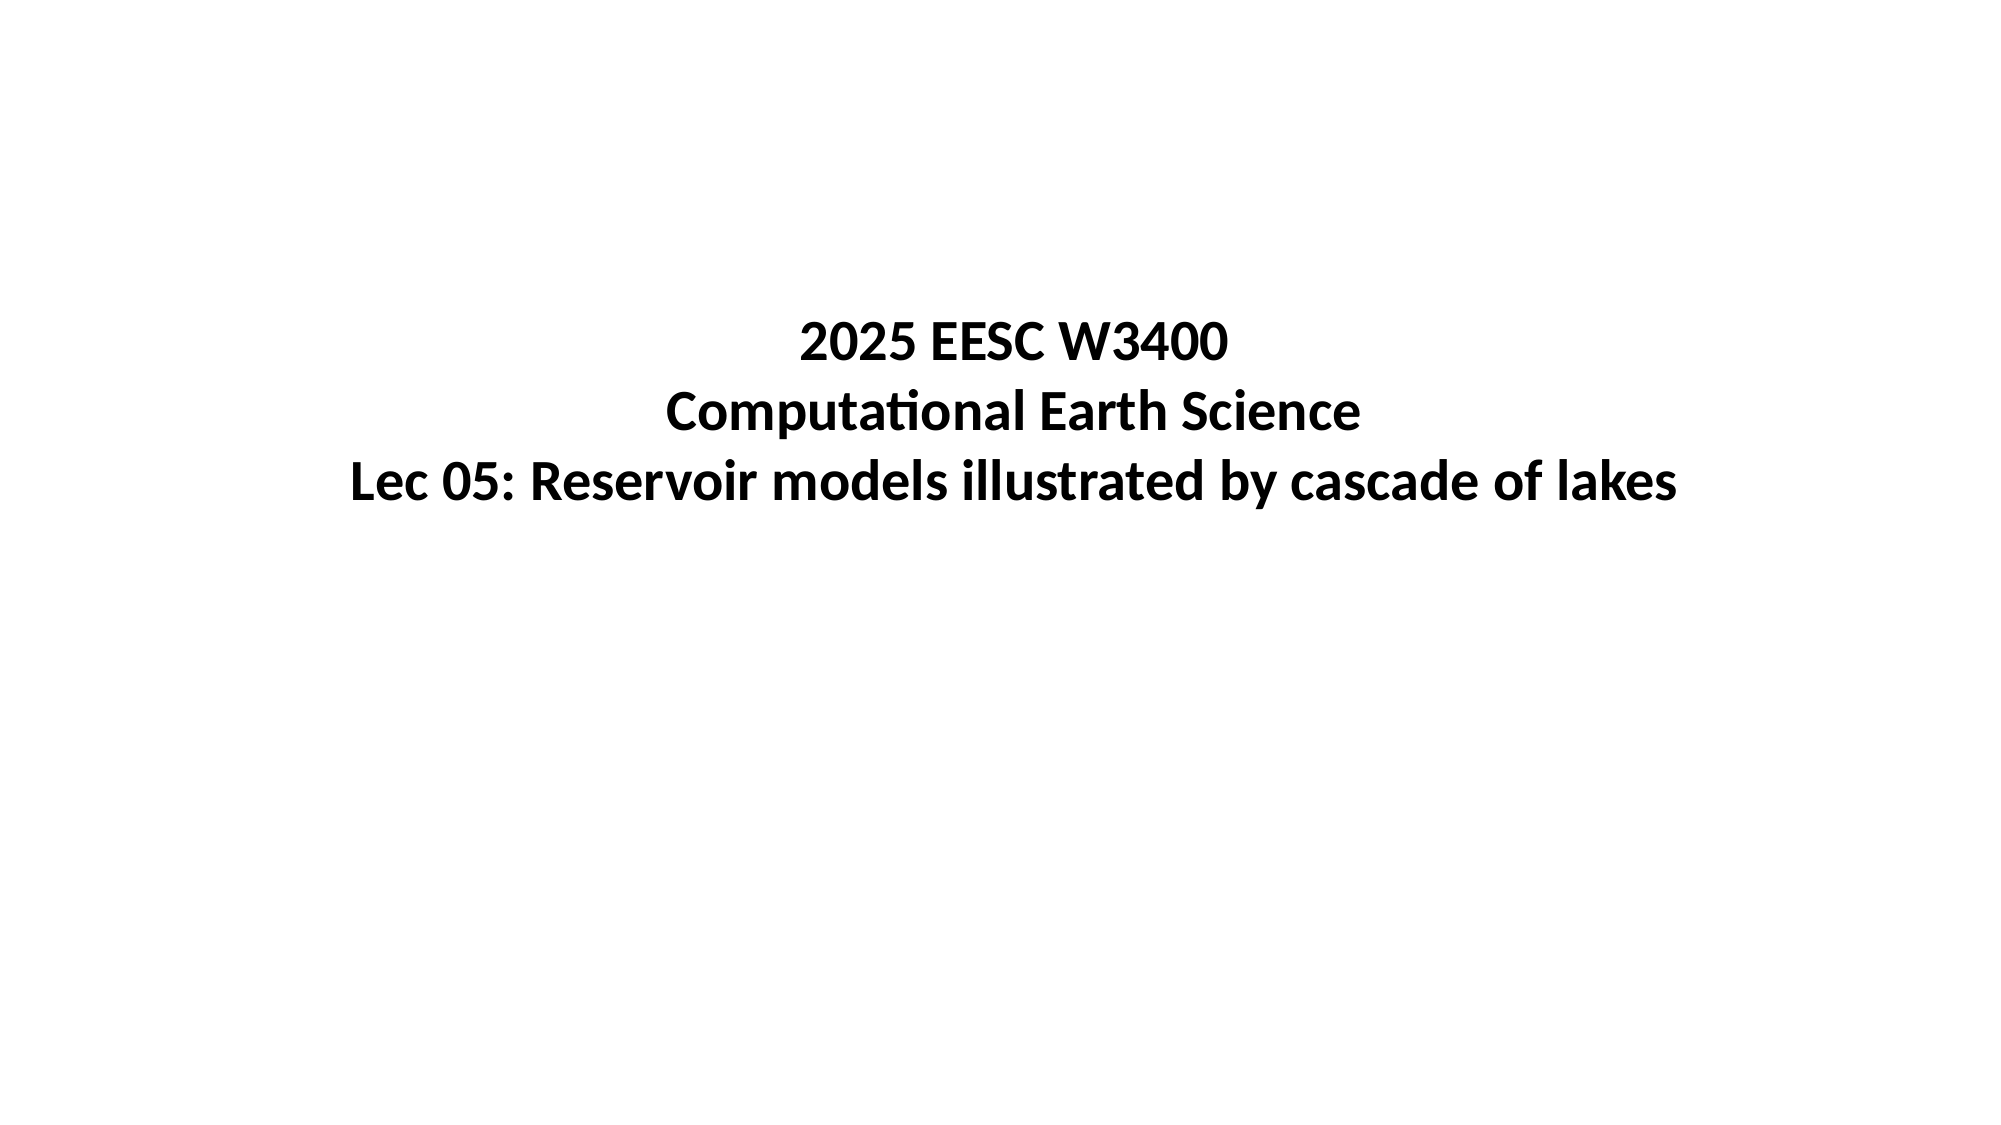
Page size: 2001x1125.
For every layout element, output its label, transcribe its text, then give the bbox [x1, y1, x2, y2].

text_box 2025 EESC W3400 Computational Earth Science Lec 05: Reservoir models illustrated by cascade of lakes [128, 295, 1900, 520]
